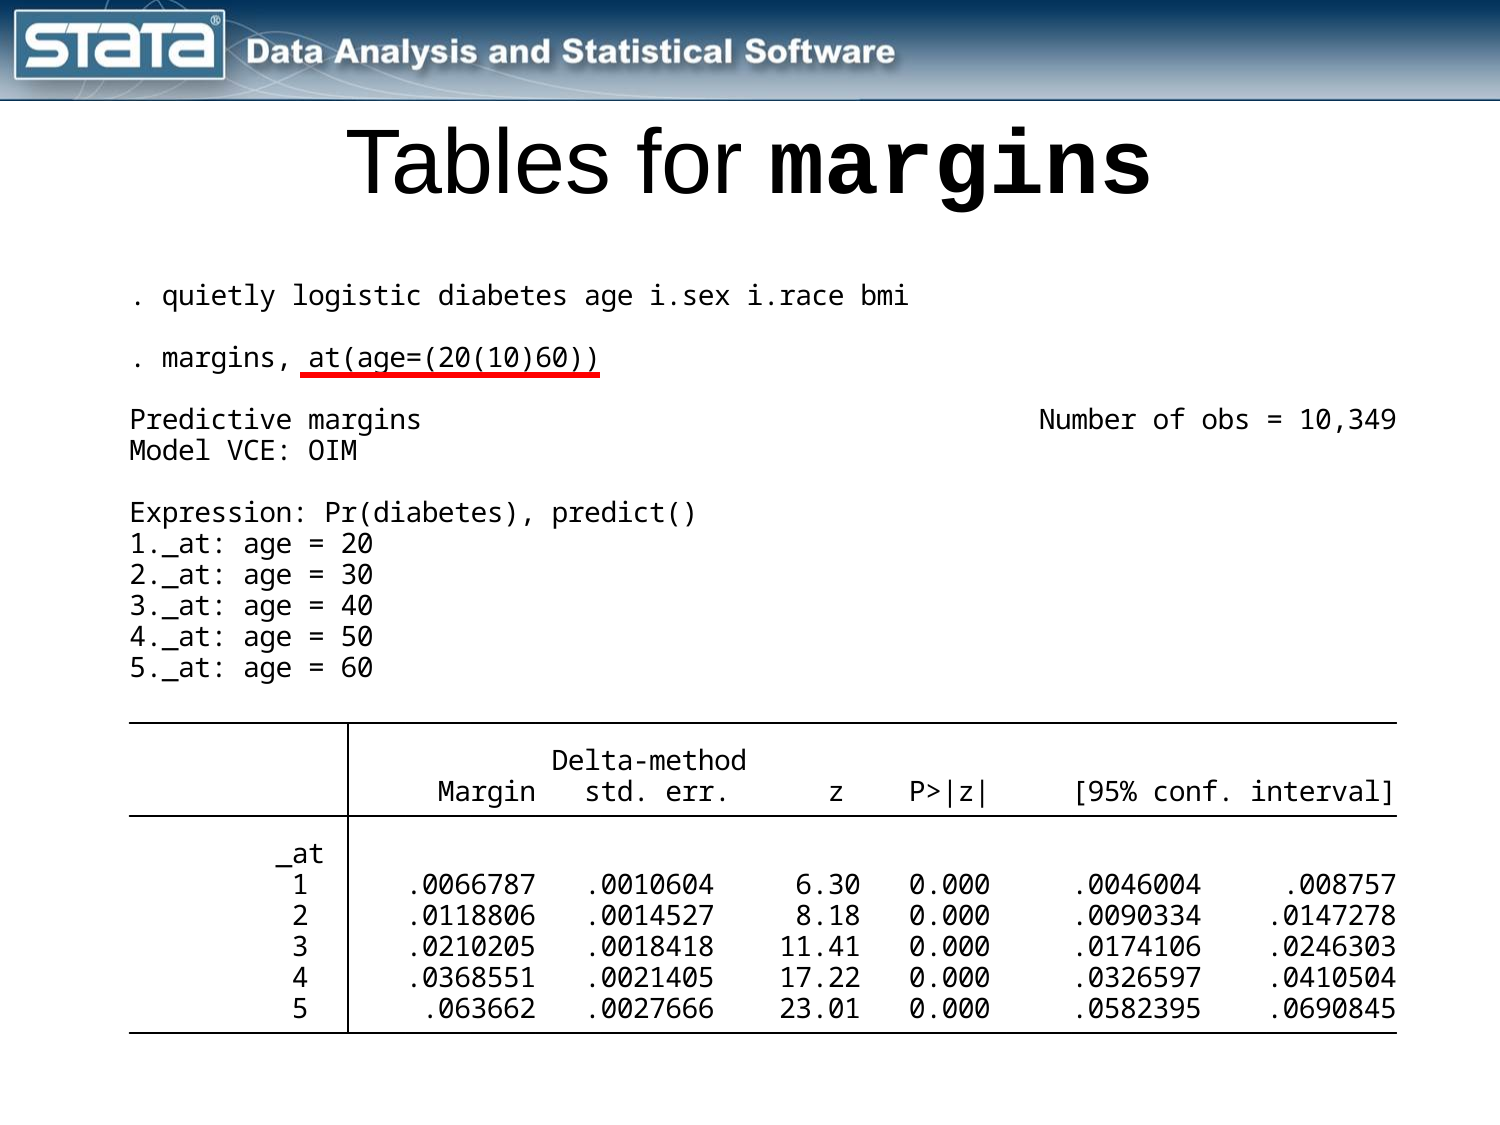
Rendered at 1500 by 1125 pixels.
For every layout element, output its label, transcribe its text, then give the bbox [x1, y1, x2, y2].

title Tables for margins [0, 108, 1500, 213]
picture [0, 0, 1500, 102]
picture [124, 274, 1423, 1052]
